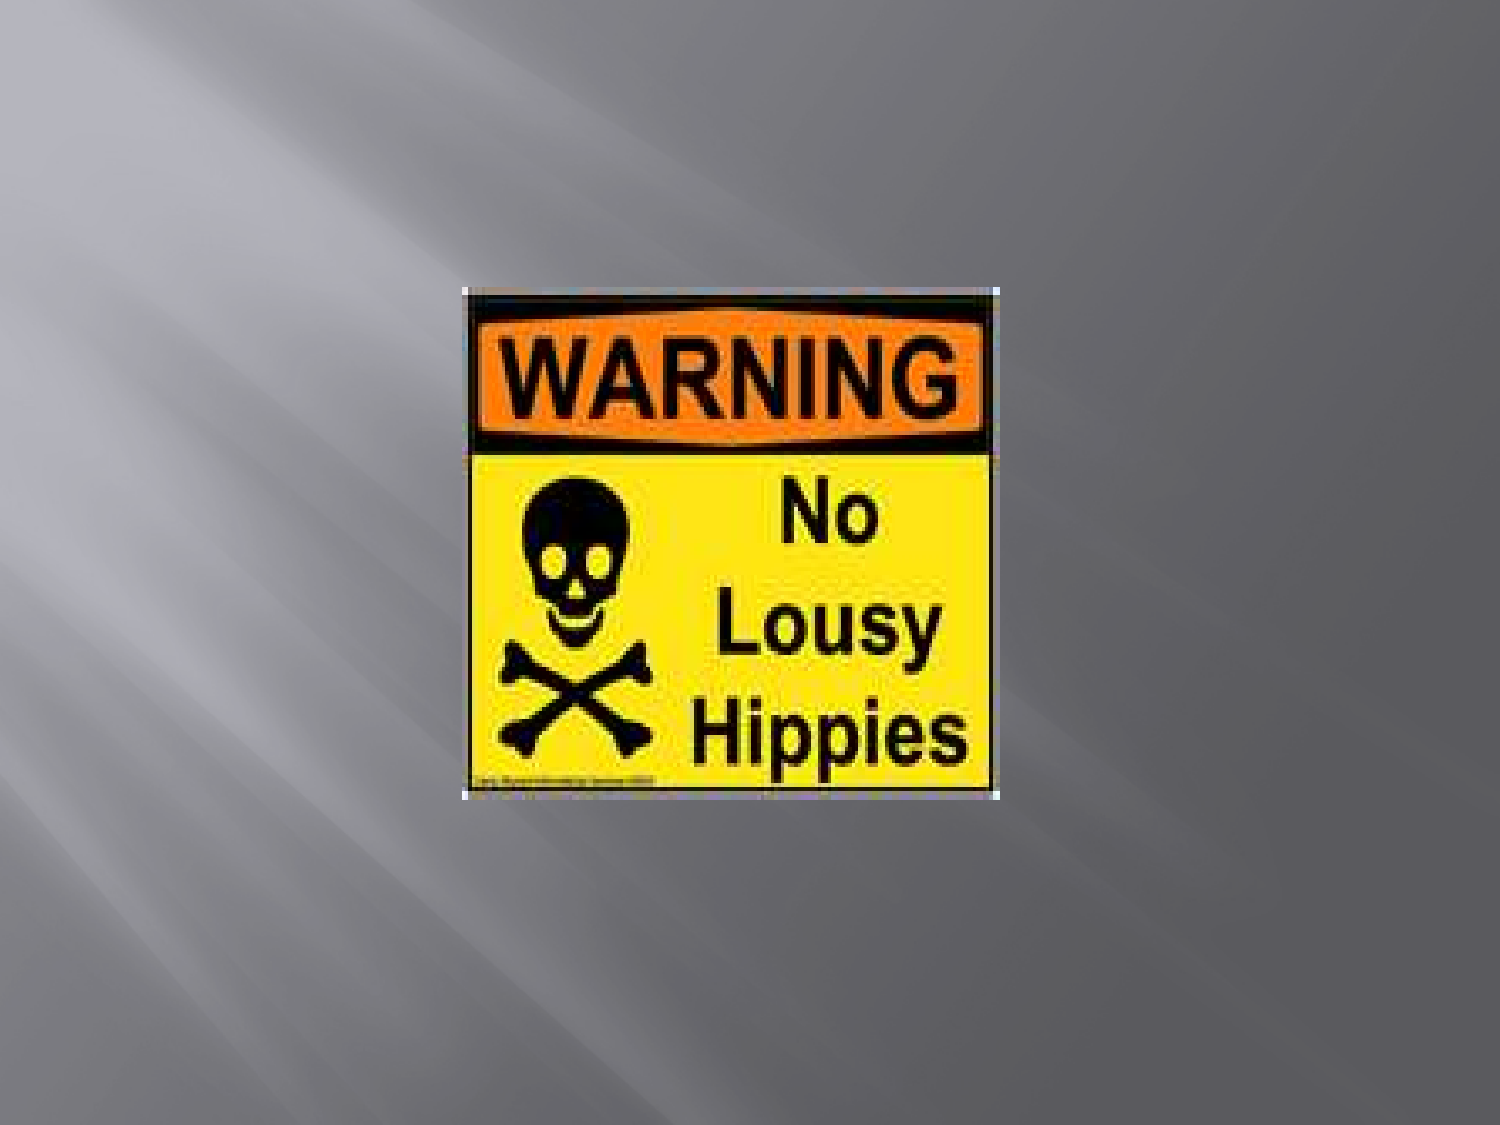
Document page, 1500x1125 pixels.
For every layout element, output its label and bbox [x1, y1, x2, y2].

picture [462, 287, 1001, 801]
